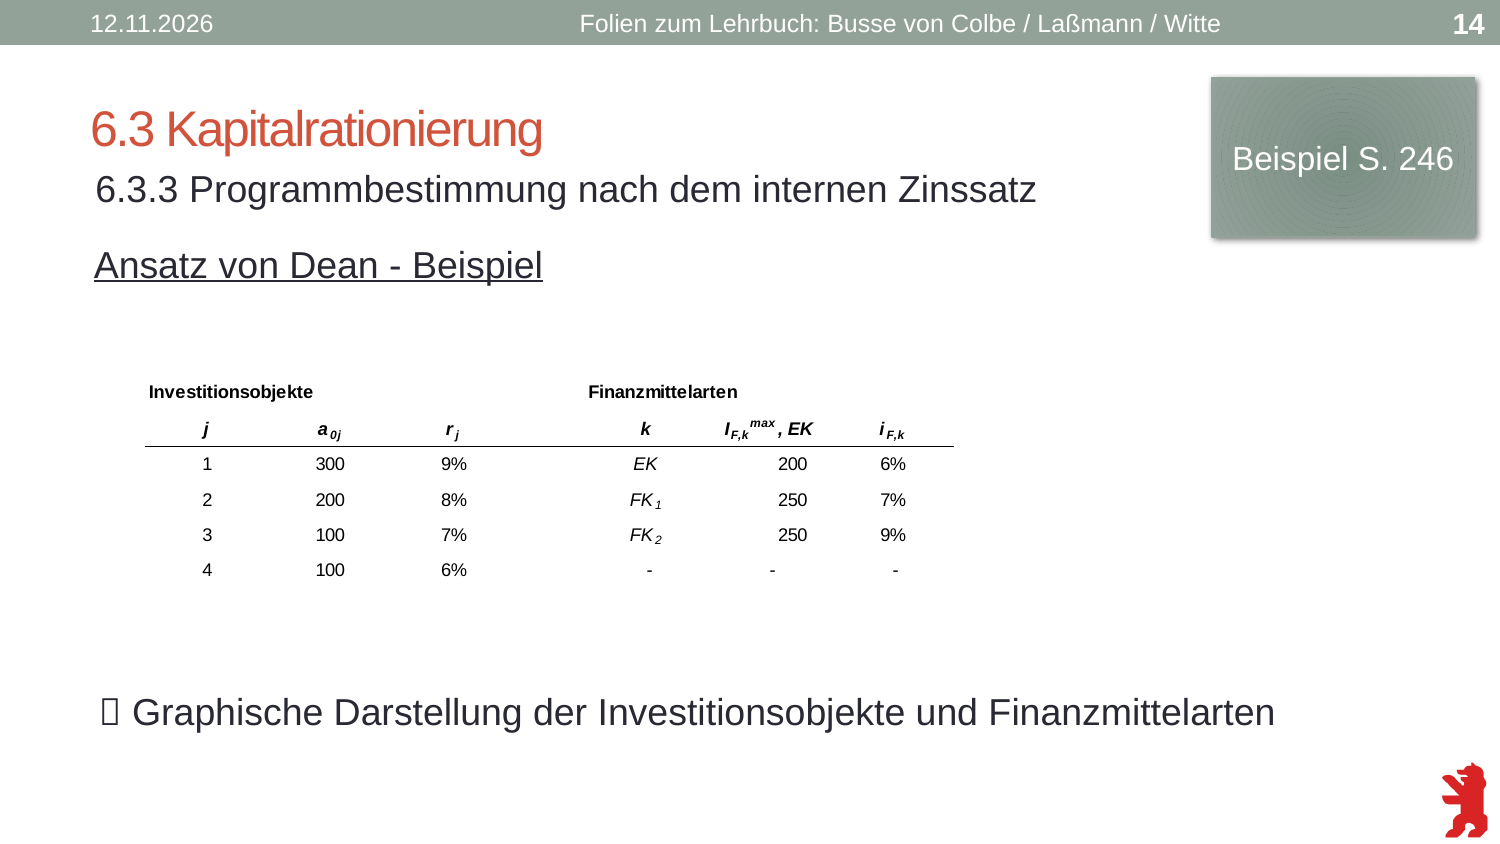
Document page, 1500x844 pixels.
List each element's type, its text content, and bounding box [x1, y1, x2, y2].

title 6.3 Kapitalrationierung [75, 65, 1425, 188]
picture [1434, 760, 1500, 844]
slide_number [75, 2, 550, 43]
picture [144, 374, 956, 589]
text_box 6.3.3 Programmbestimmung nach dem internen Zinssatz [80, 157, 1053, 217]
text_box Ansatz von Dean - Beispiel [79, 233, 558, 294]
text_box Beispiel S. 246 [1211, 77, 1475, 238]
footer Folien zum Lehrbuch: Busse von Colbe / Laßmann / Witte [562, 2, 1238, 43]
text_box  Graphische Darstellung der Investitionsobjekte und Finanzmittelarten [84, 680, 1302, 741]
slide_number 14 [1325, 2, 1500, 43]
